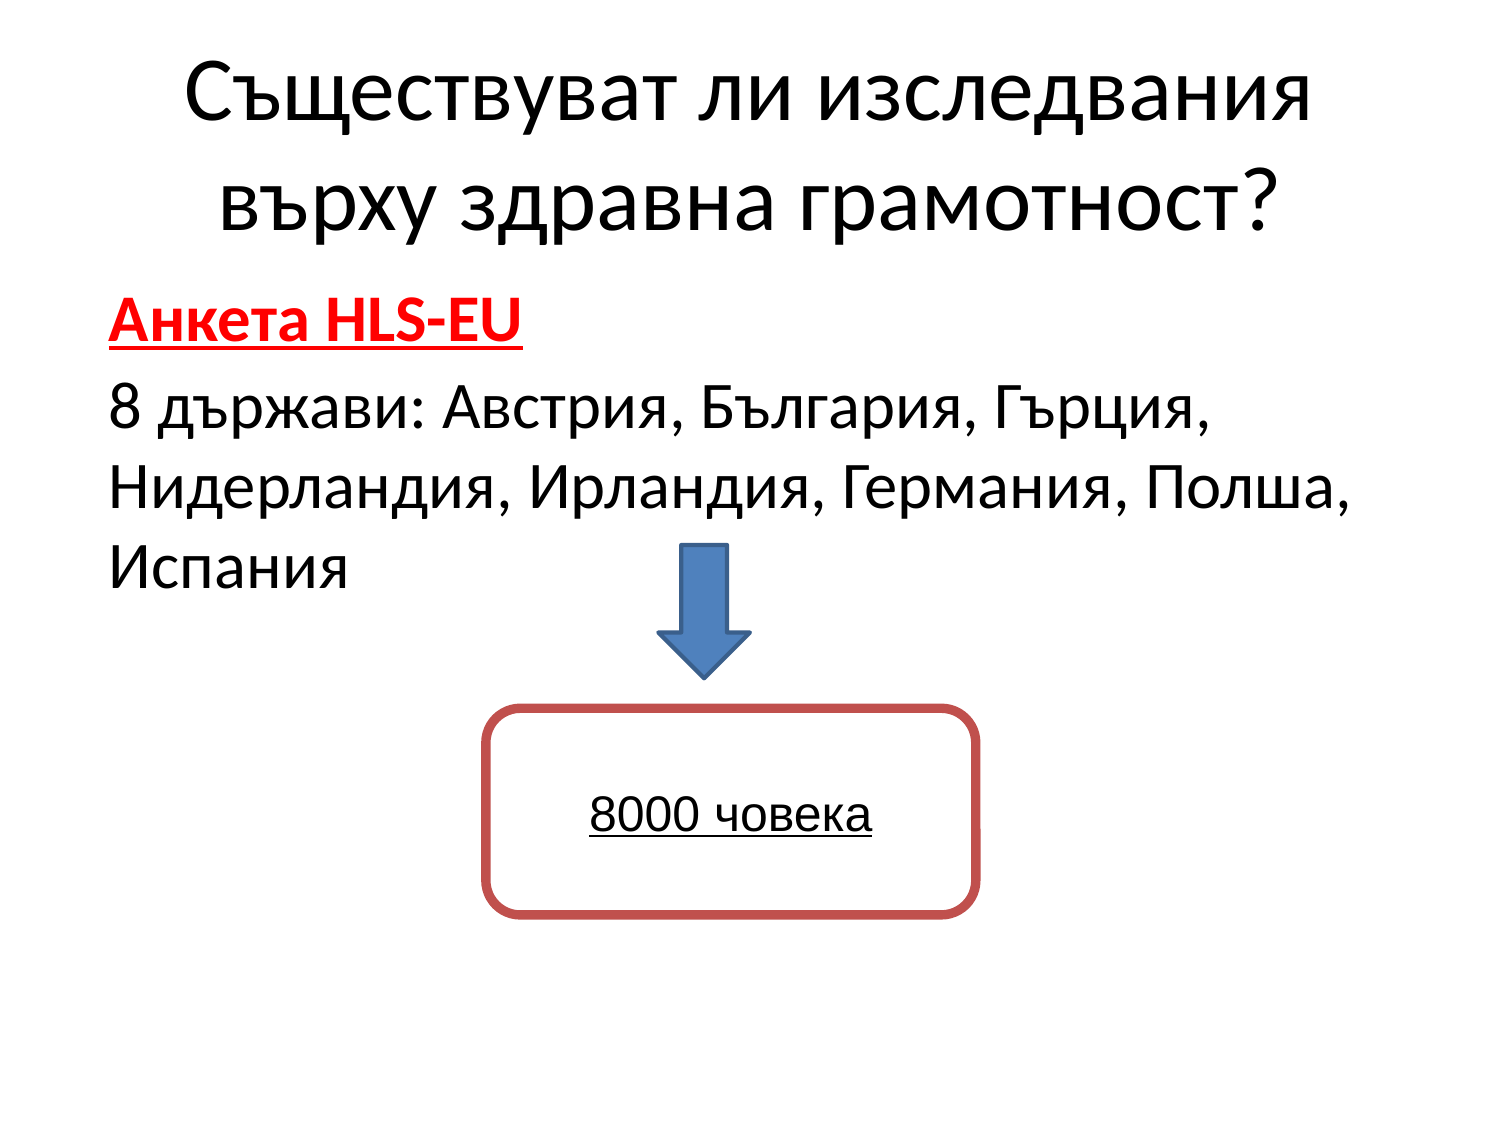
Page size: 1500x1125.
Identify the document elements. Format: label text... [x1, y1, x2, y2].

list Анкета HLS-EU 8 държави: Австрия, България, Гърция, Нидерландия, Ирландия, Германия, Полша, Испания [75, 267, 1425, 1010]
title Съществуват ли изследвания върху здравна грамотност? [75, 45, 1425, 233]
text_box 8000 човека [483, 706, 978, 918]
text_box [656, 542, 752, 681]
